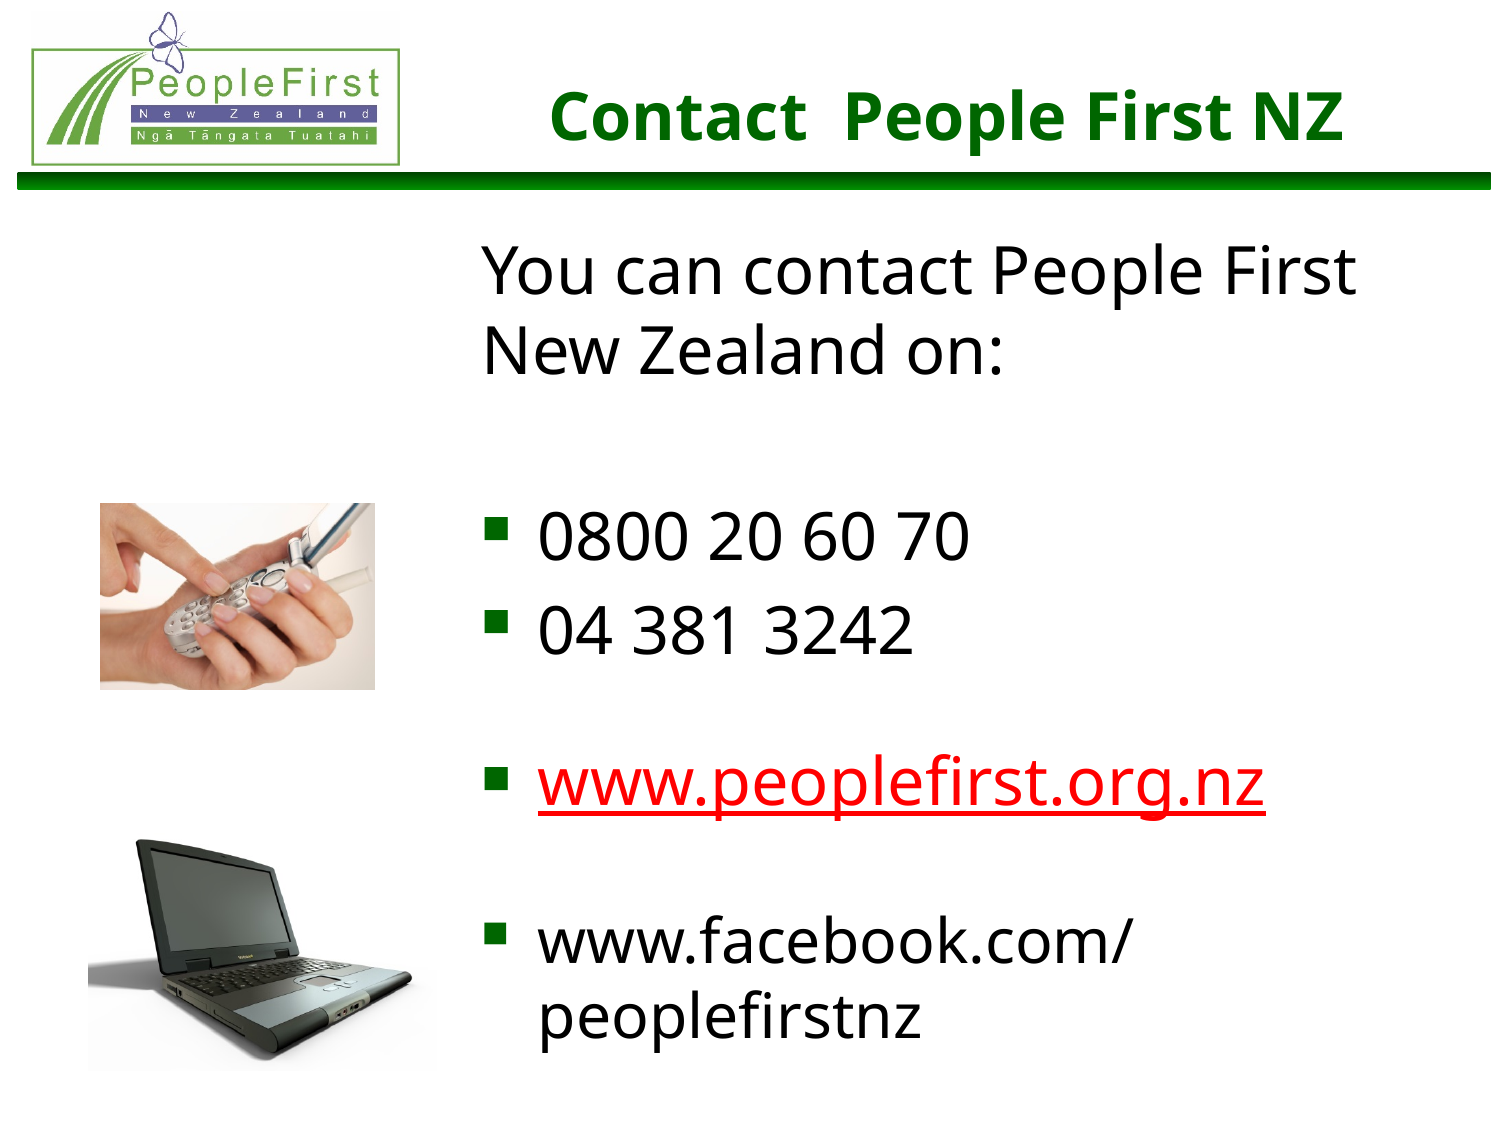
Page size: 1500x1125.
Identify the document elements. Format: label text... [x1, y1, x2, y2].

picture [100, 503, 375, 690]
title Contact People First NZ [419, 66, 1491, 145]
picture [88, 822, 437, 1071]
list You can contact People First New Zealand on: 0800 20 60 70 04 381 3242 www.peoplefirst.org.nz www.facebook.com/peoplefirstnz [466, 220, 1469, 1094]
picture [31, 11, 400, 166]
